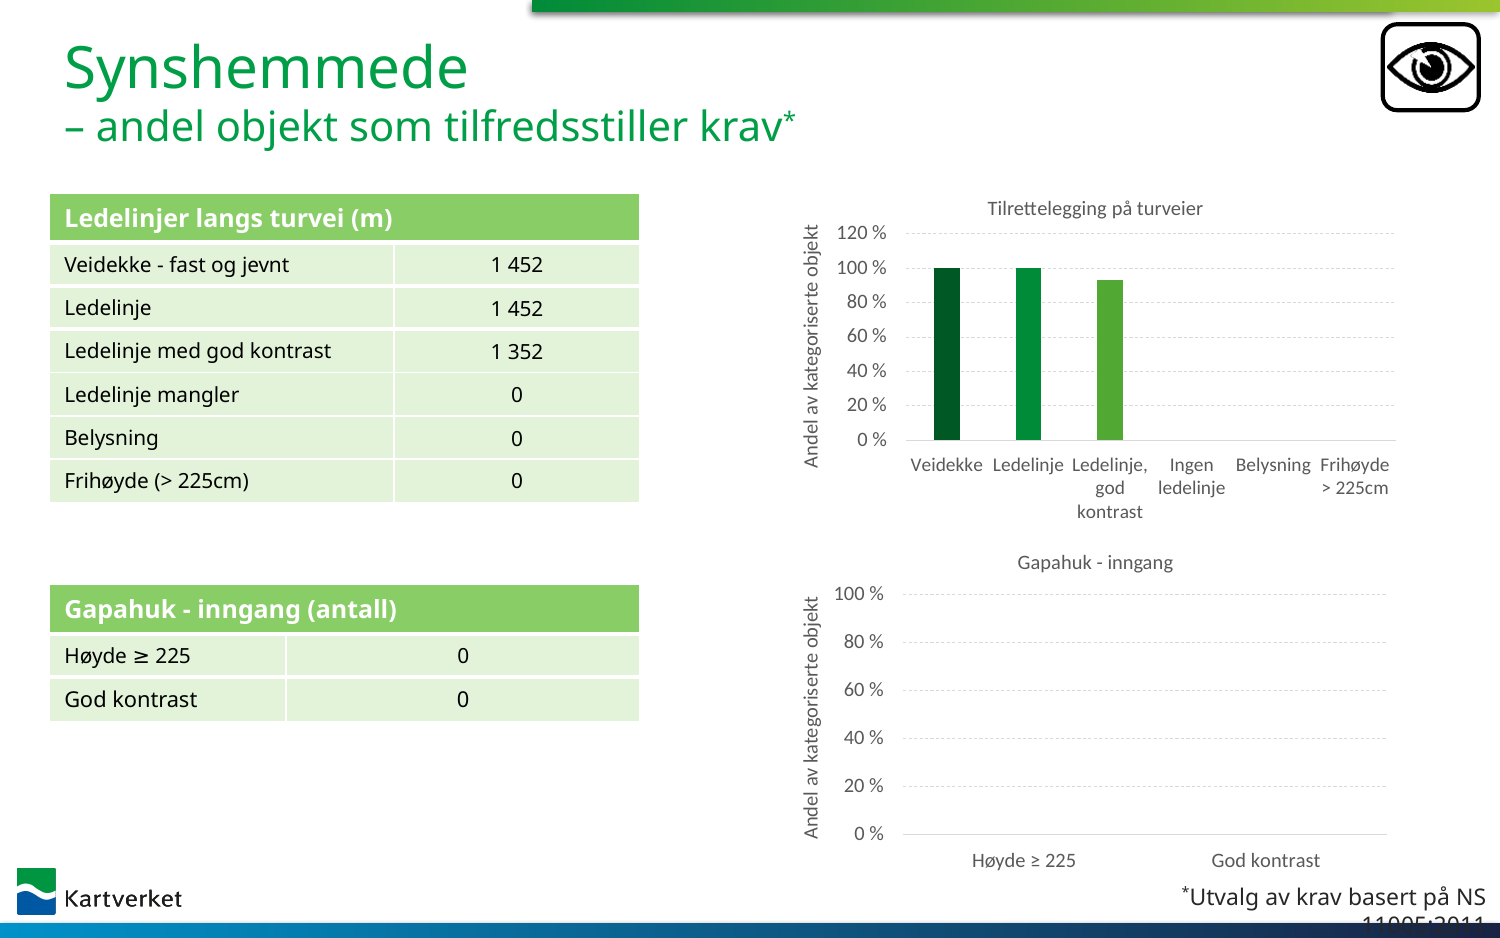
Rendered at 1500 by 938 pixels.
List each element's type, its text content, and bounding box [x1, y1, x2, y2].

table_cell Veidekke - fast og jevnt [50, 245, 393, 284]
table_cell Ledelinje [50, 288, 393, 327]
picture [791, 541, 1400, 880]
text_box *Utvalg av krav basert på NS 11005:2011 [1068, 873, 1500, 938]
table_cell Belysning [50, 417, 393, 458]
table_cell 0 [287, 636, 639, 675]
table_cell God kontrast [50, 679, 285, 721]
table_cell 0 [395, 417, 639, 458]
table_cell Ledelinje med god kontrast [50, 331, 393, 372]
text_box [1382, 24, 1480, 111]
table_header Gapahuk - inngang (antall) [50, 585, 639, 632]
table_cell 1 352 [395, 331, 639, 372]
text_box Synshemmede – andel objekt som tilfredsstiller krav* [49, 24, 1431, 158]
table_header Ledelinjer langs turvei (m) [50, 194, 639, 240]
table_cell 0 [287, 679, 639, 721]
table_cell 1 452 [395, 245, 639, 284]
table_cell 1 452 [395, 288, 639, 327]
picture [791, 187, 1400, 526]
table_cell 0 [395, 460, 639, 502]
table_cell Frihøyde (> 225cm) [50, 460, 393, 502]
table_cell Høyde ≥ 225 [50, 636, 285, 675]
table_cell Ledelinje mangler [50, 373, 393, 415]
table_cell 0 [395, 373, 639, 415]
